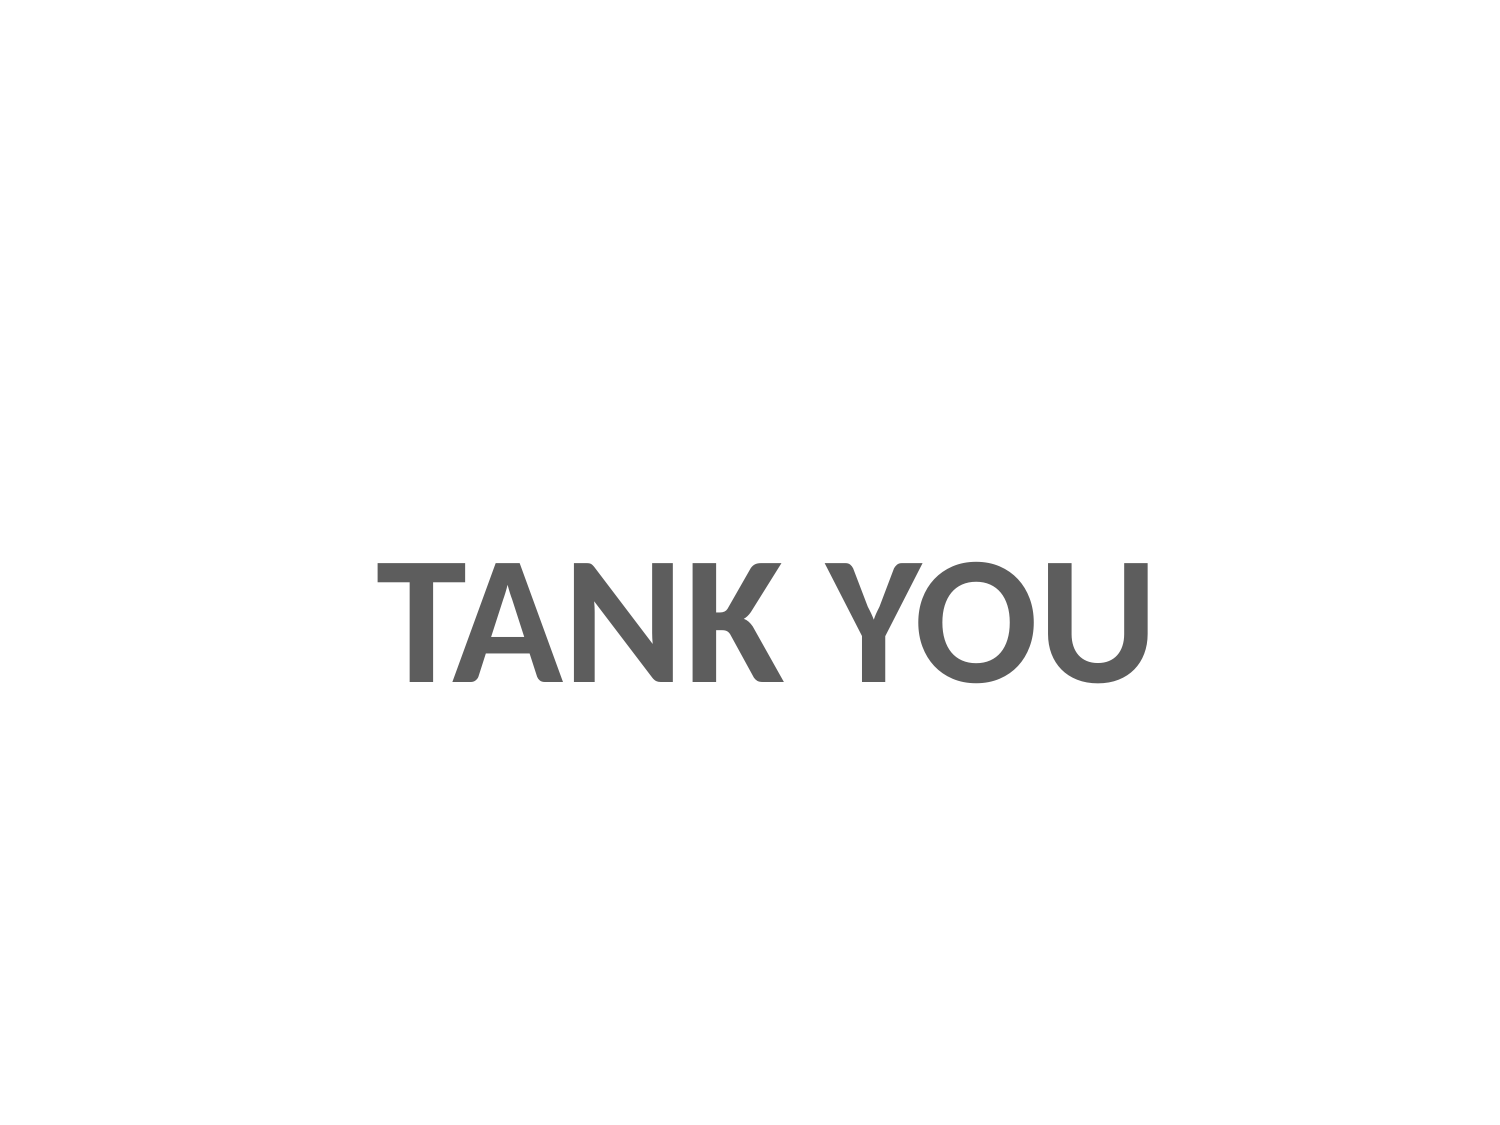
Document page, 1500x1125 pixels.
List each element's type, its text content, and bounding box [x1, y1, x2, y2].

text_box TANK YOU [269, 492, 1266, 727]
